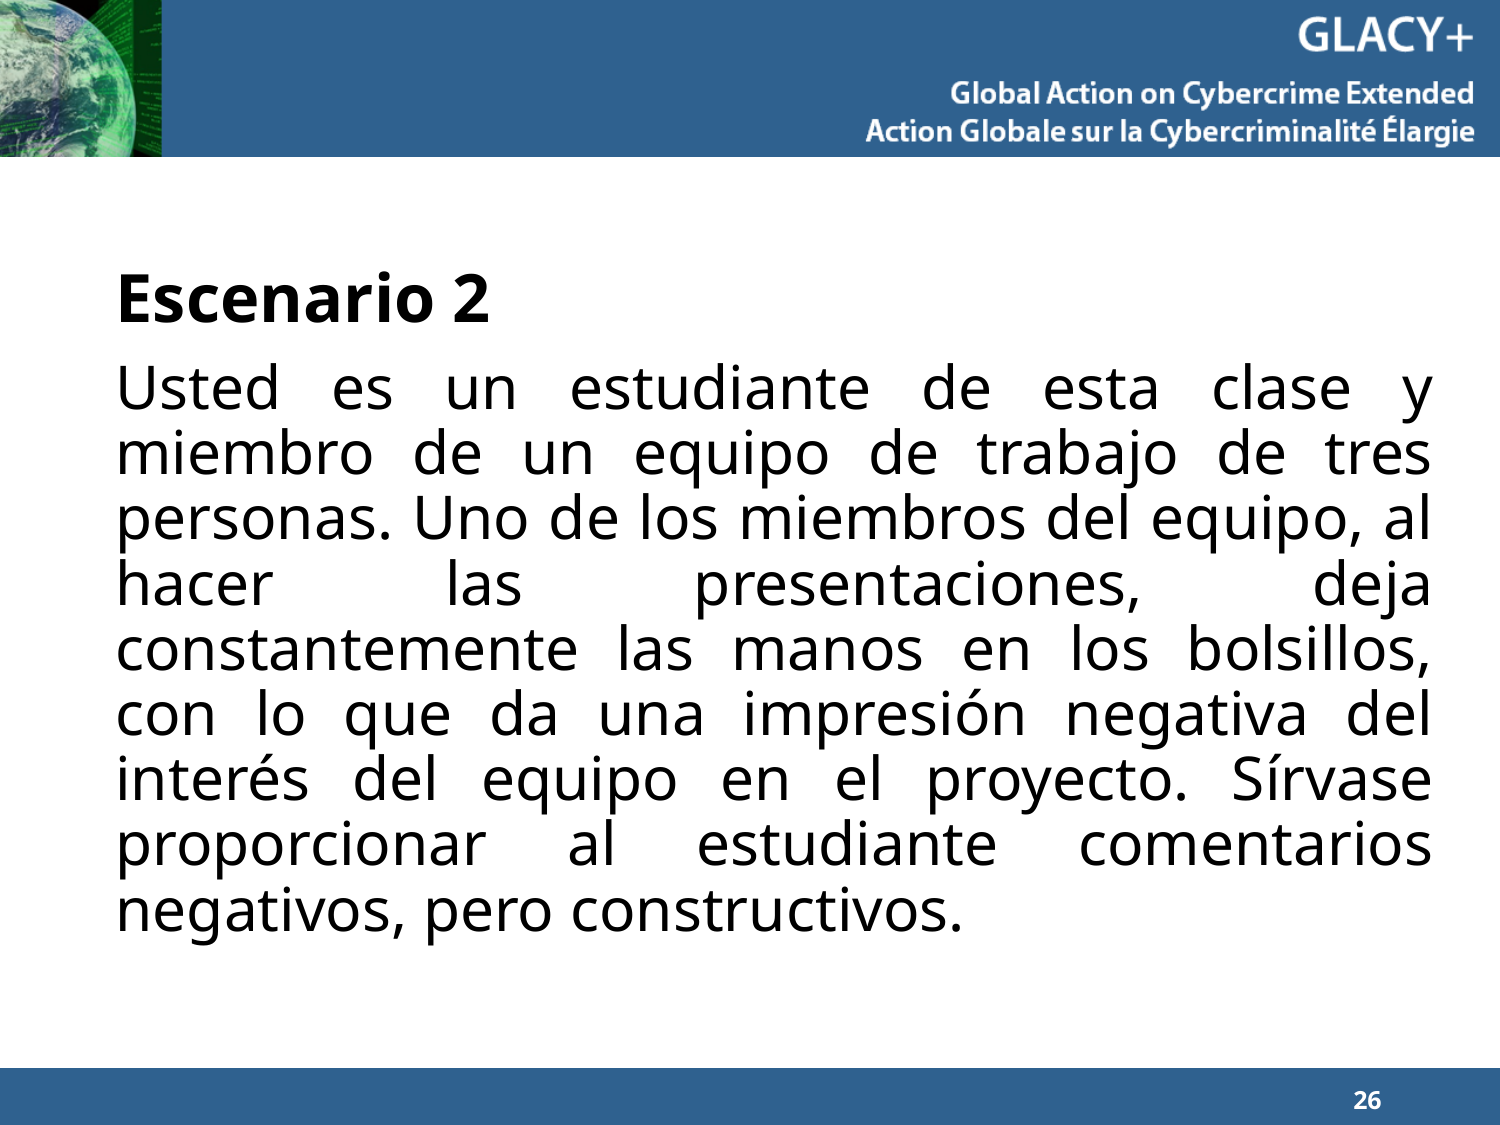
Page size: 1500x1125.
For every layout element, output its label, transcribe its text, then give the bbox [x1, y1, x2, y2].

slide_number 26 [1059, 1071, 1397, 1125]
list Escenario 2 Usted es un estudiante de esta clase y miembro de un equipo de trabajo de tres personas. Uno de los miembros del equipo, al hacer las presentaciones, deja constantemente las manos en los bolsillos, con lo que da una impresión negativa del interés del equipo en el proyecto. Sírvase proporcionar al estudiante comentarios negativos, pero constructivos. [100, 257, 1450, 1059]
picture [0, 0, 1500, 157]
